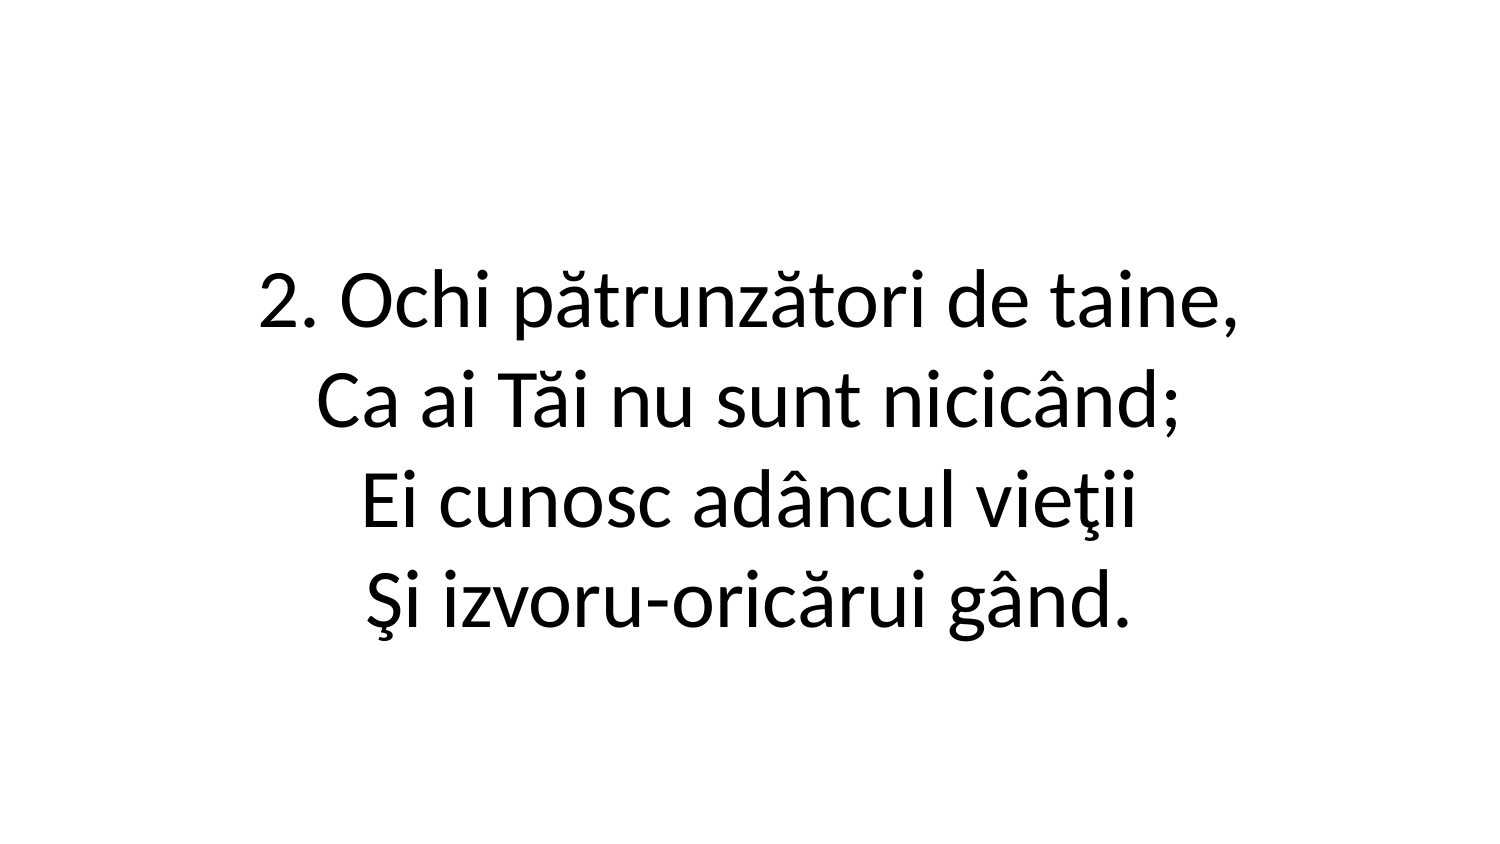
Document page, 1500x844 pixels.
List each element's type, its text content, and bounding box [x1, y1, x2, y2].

text_box 2. Ochi pătrunzători de taine, Ca ai Tăi nu sunt nicicând; Ei cunosc adâncul vieţii Şi izvoru-oricărui gând. [242, 192, 1258, 652]
